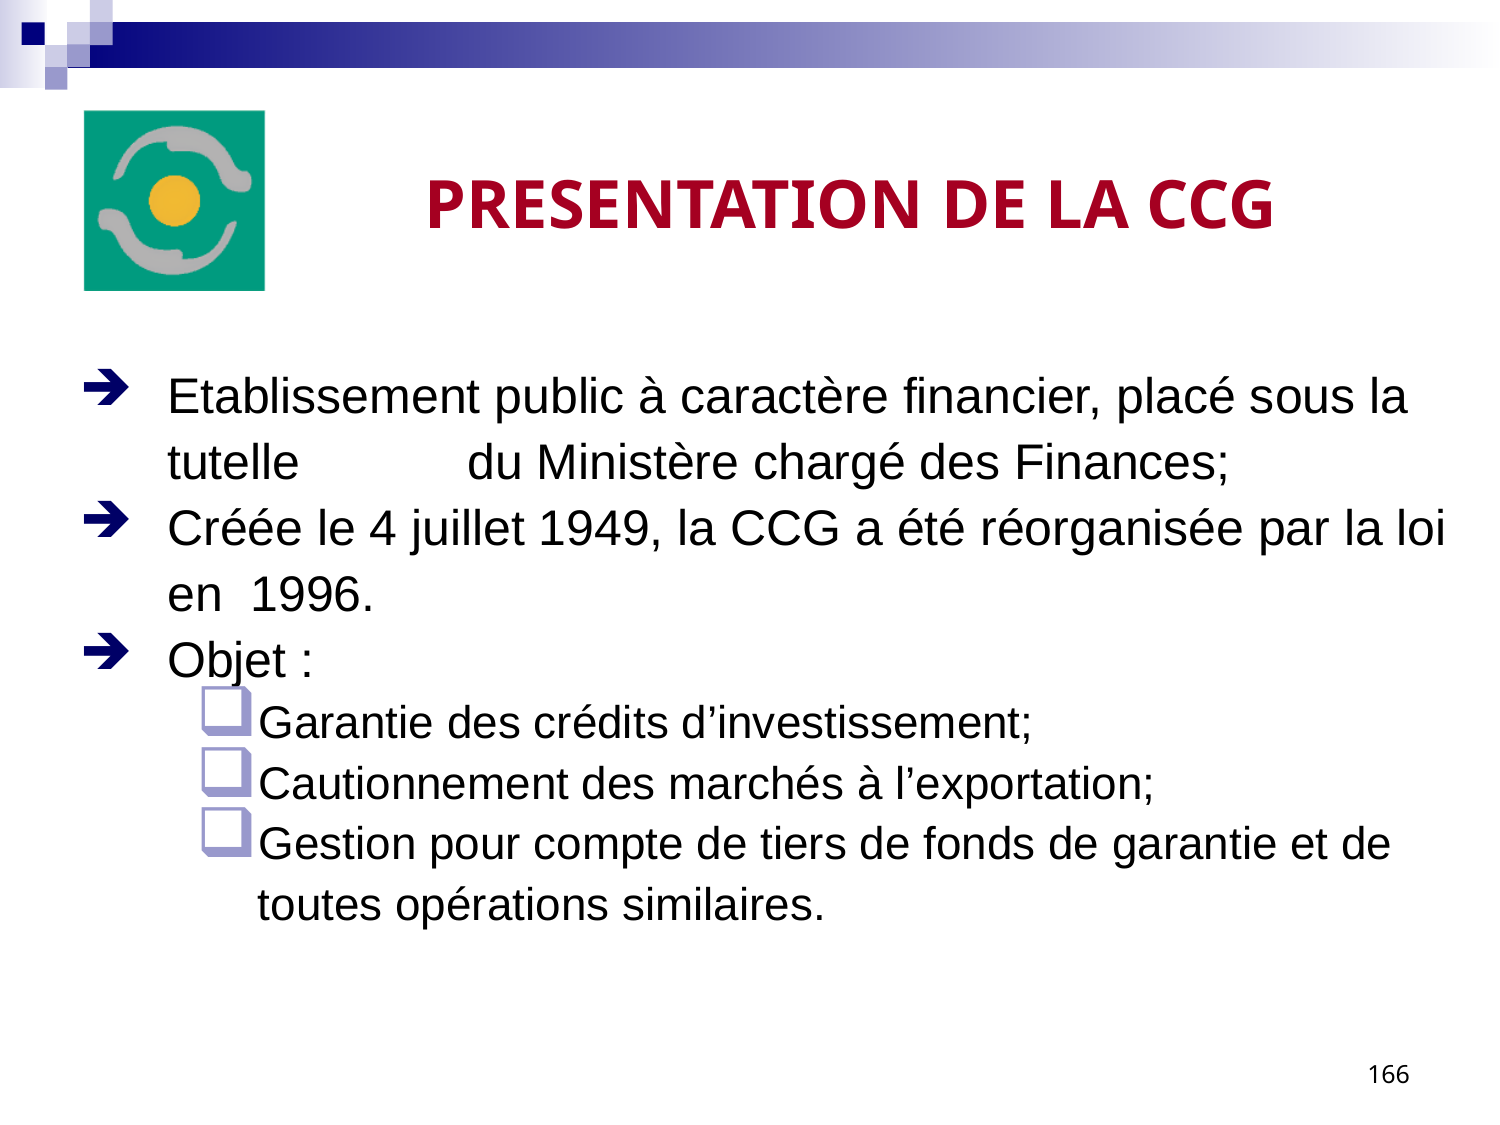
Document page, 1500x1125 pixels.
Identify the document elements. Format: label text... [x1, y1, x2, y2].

title PRESENTATION DE LA CCG [301, 89, 1435, 315]
picture [83, 110, 266, 292]
list Etablissement public à caractère financier, placé sous la tutelle du Ministère chargé des Finances; Créée le 4 juillet 1949, la CCG a été réorganisée par la loi en 1996. Objet : Garantie des crédits d’investissement; Cautionnement des marchés à l’exportation; Gestion pour compte de tiers de fonds de garantie et de toutes opérations similaires. [64, 350, 1465, 955]
slide_number 166 [1074, 1025, 1425, 1100]
